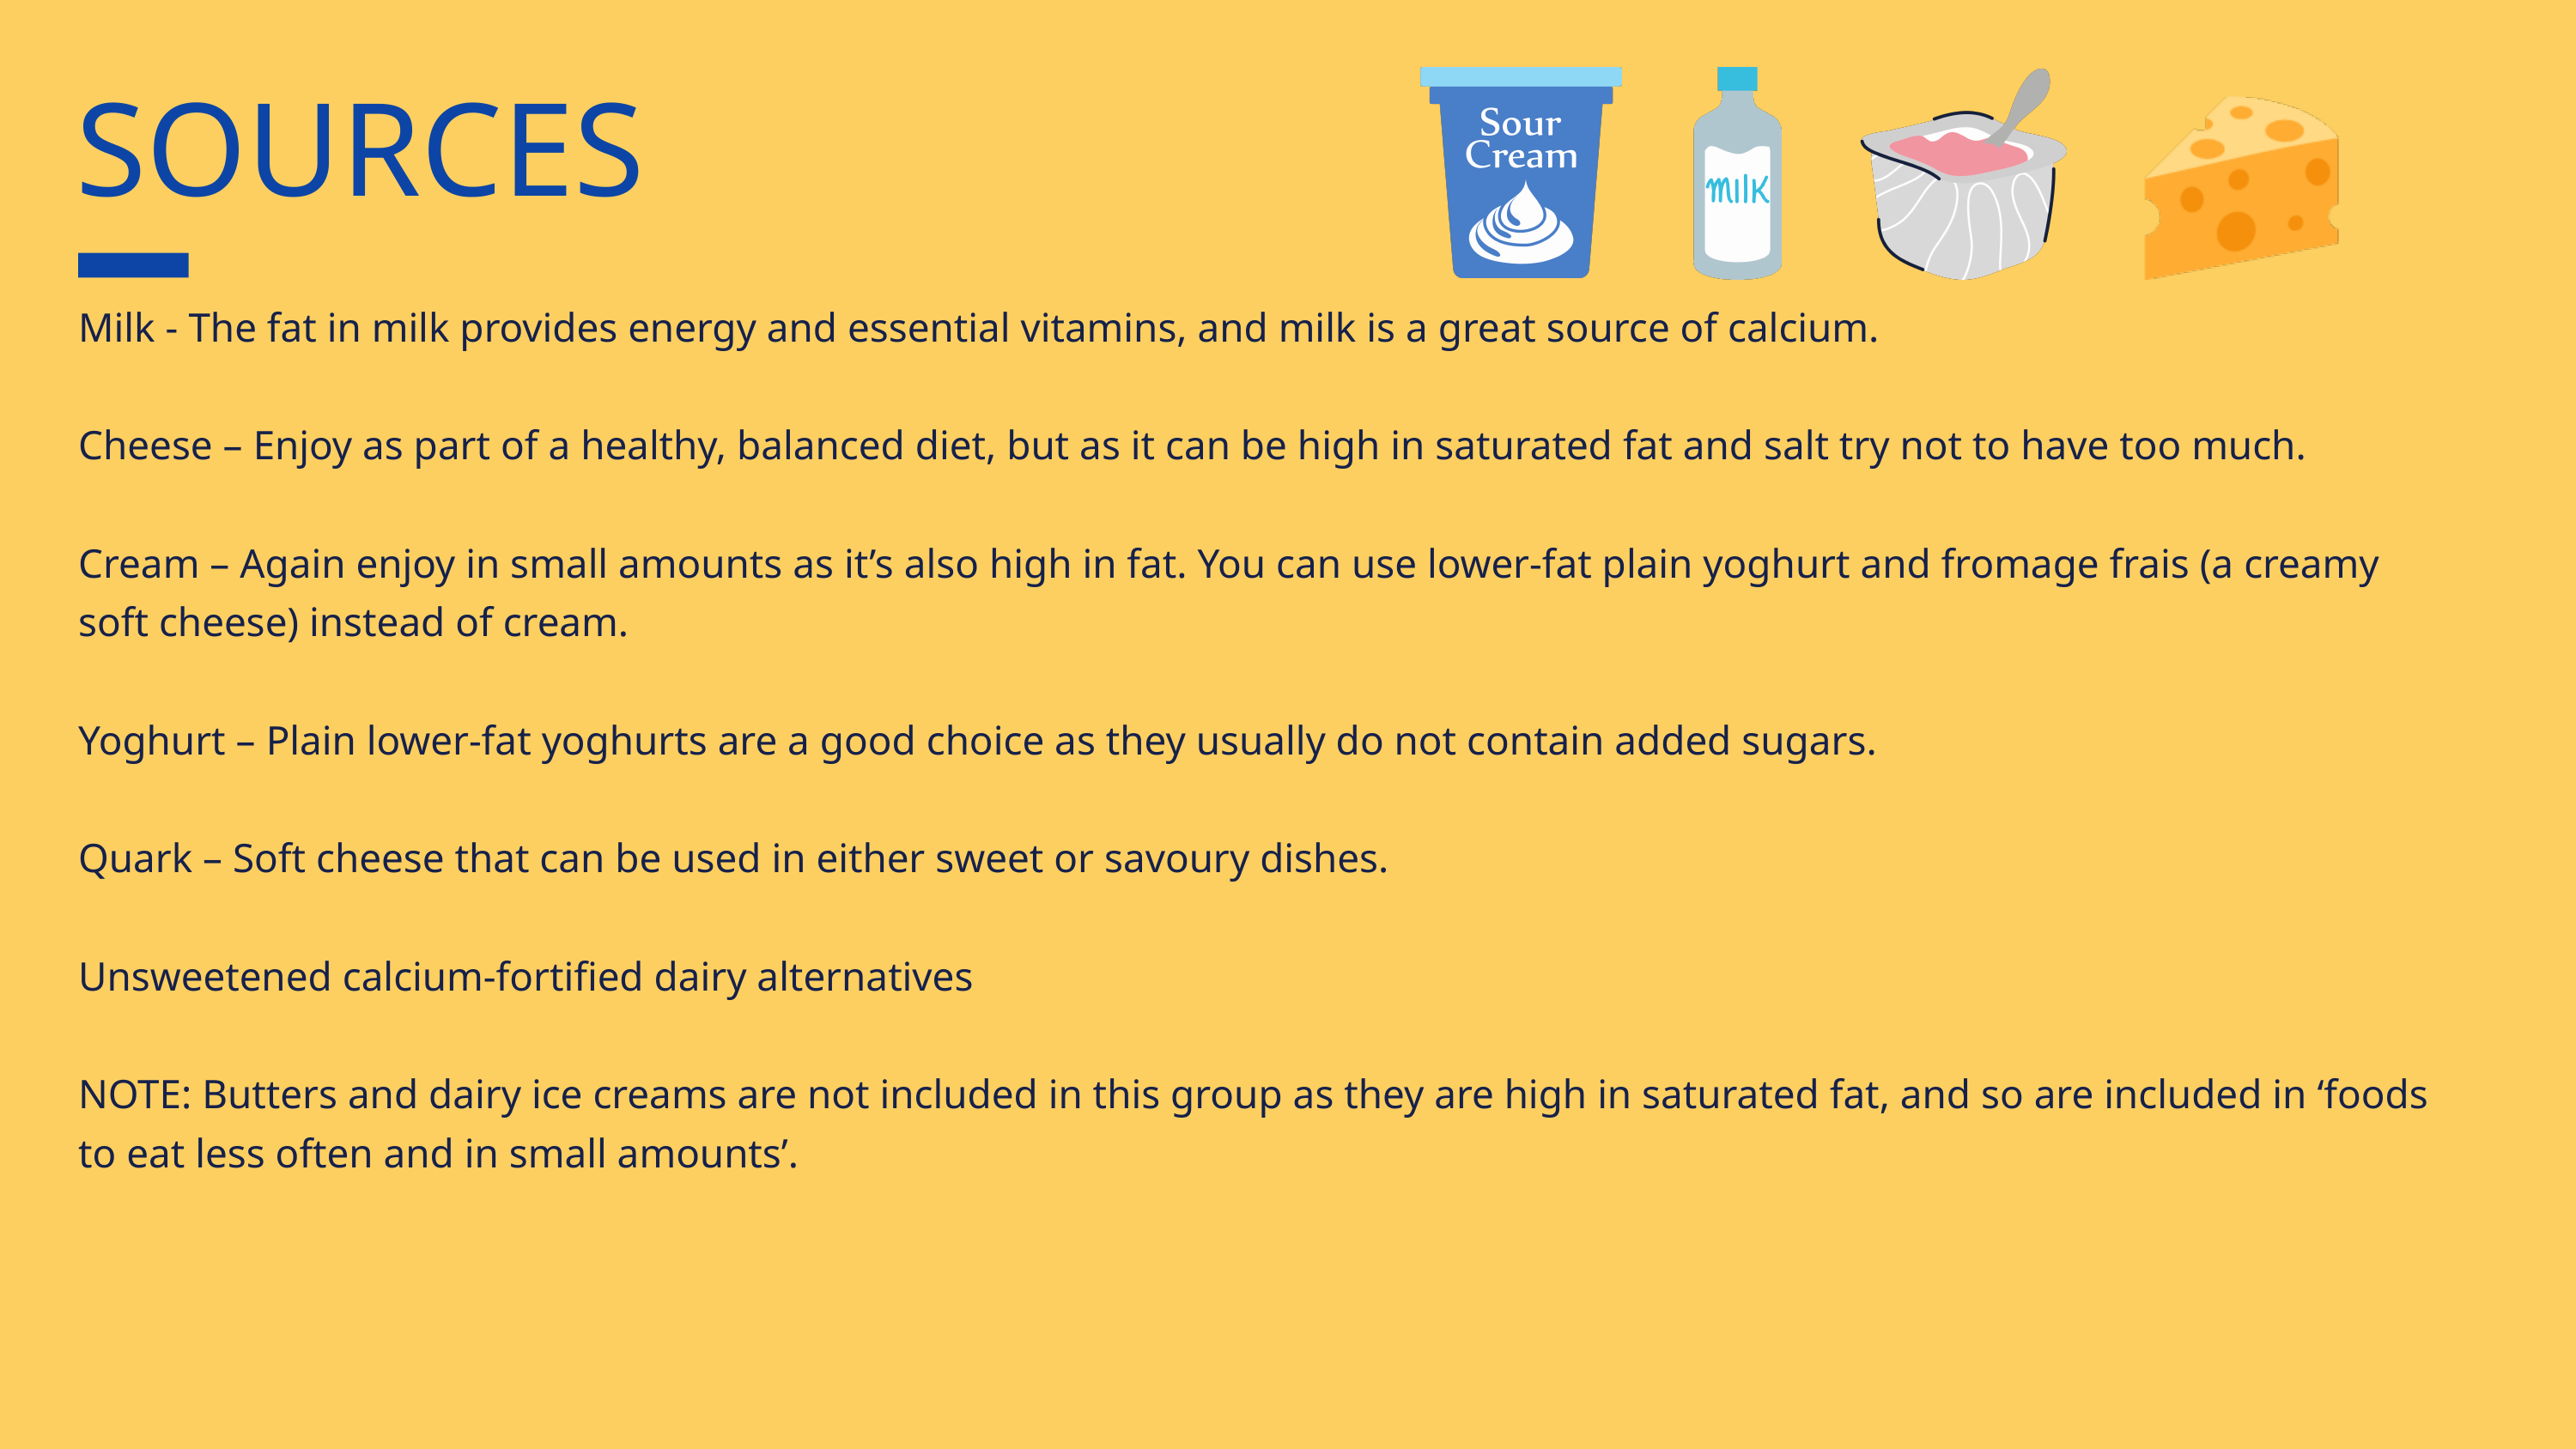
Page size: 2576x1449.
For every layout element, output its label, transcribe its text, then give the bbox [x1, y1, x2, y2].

text_box Milk - The fat in milk provides energy and essential vitamins, and milk is a great source of calcium. Cheese – Enjoy as part of a healthy, balanced diet, but as it can be high in saturated fat and salt try not to have too much. Cream – Again enjoy in small amounts as it’s also high in fat. You can use lower-fat plain yoghurt and fromage frais (a creamy soft cheese) instead of cream. Yoghurt – Plain lower-fat yoghurts are a good choice as they usually do not contain added sugars. Quark – Soft cheese that can be used in either sweet or savoury dishes. Unsweetened calcium-fortified dairy alternatives NOTE: Butters and dairy ice creams are not included in this group as they are high in saturated fat, and so are included in ‘foods to eat less often and in small amounts’. [78, 290, 2432, 1176]
text_box [78, 252, 189, 278]
text_box SOURCES [76, 67, 1305, 222]
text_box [1420, 67, 2340, 280]
